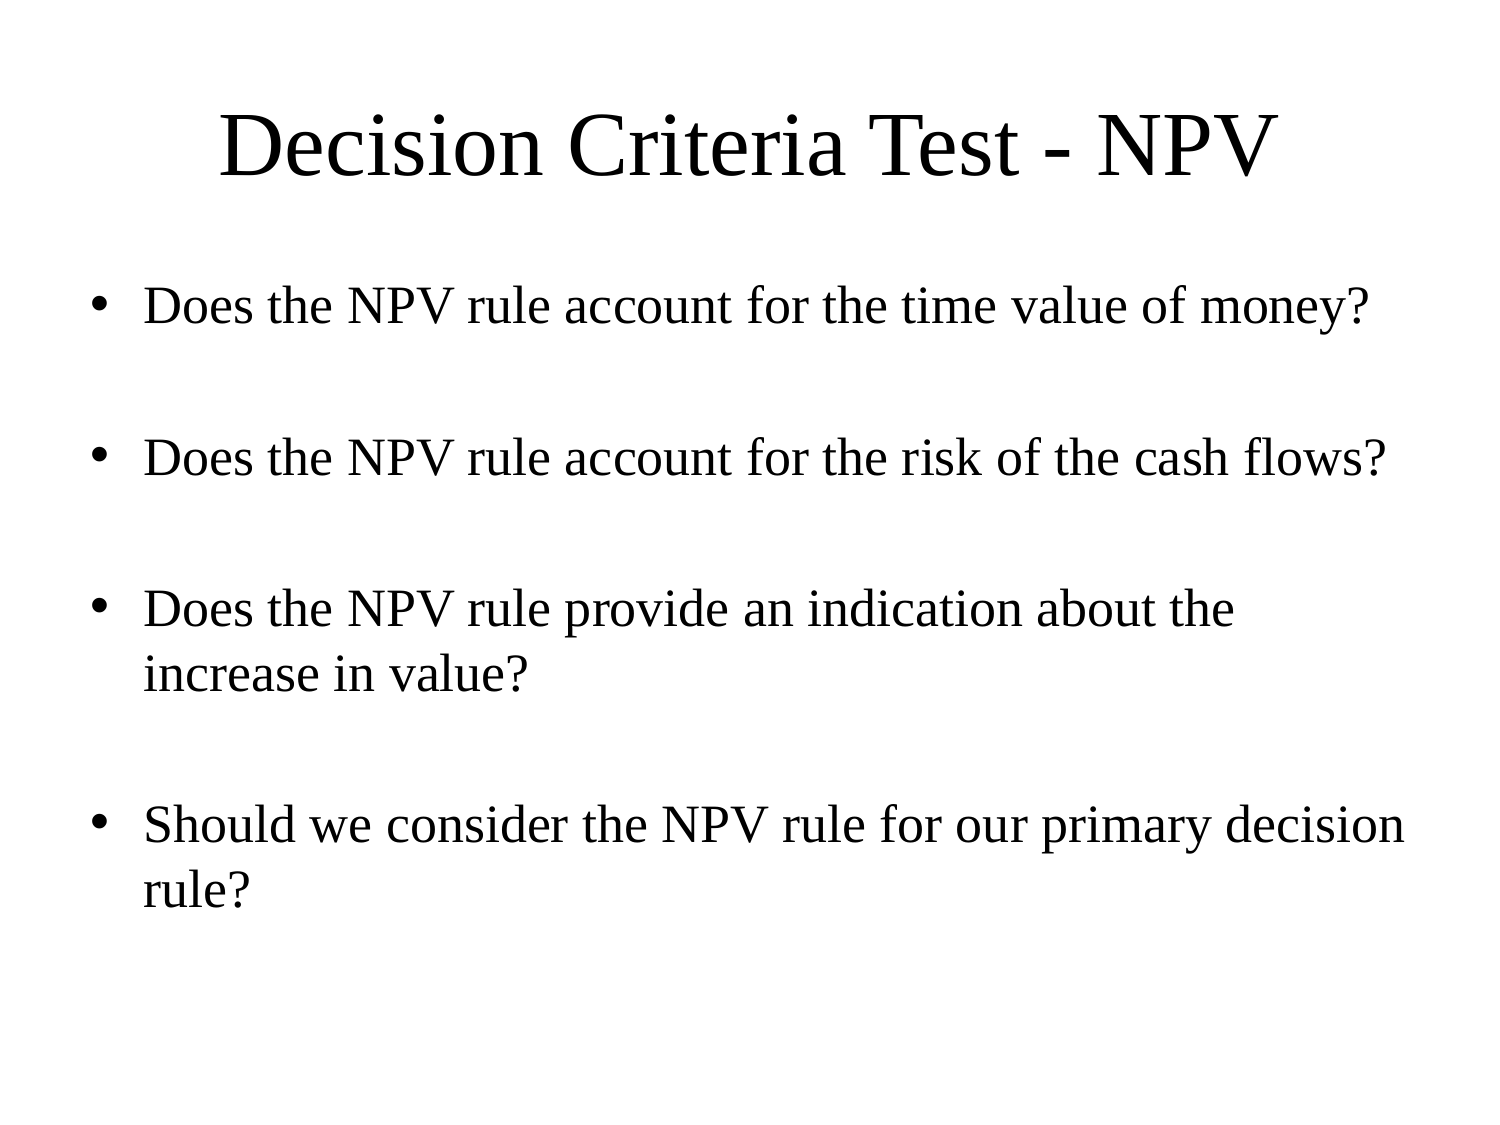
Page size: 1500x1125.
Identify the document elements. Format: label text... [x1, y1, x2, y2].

list Does the NPV rule account for the time value of money? Does the NPV rule account for the risk of the cash flows? Does the NPV rule provide an indication about the increase in value? Should we consider the NPV rule for our primary decision rule? [75, 262, 1425, 1005]
title Decision Criteria Test - NPV [75, 45, 1425, 233]
